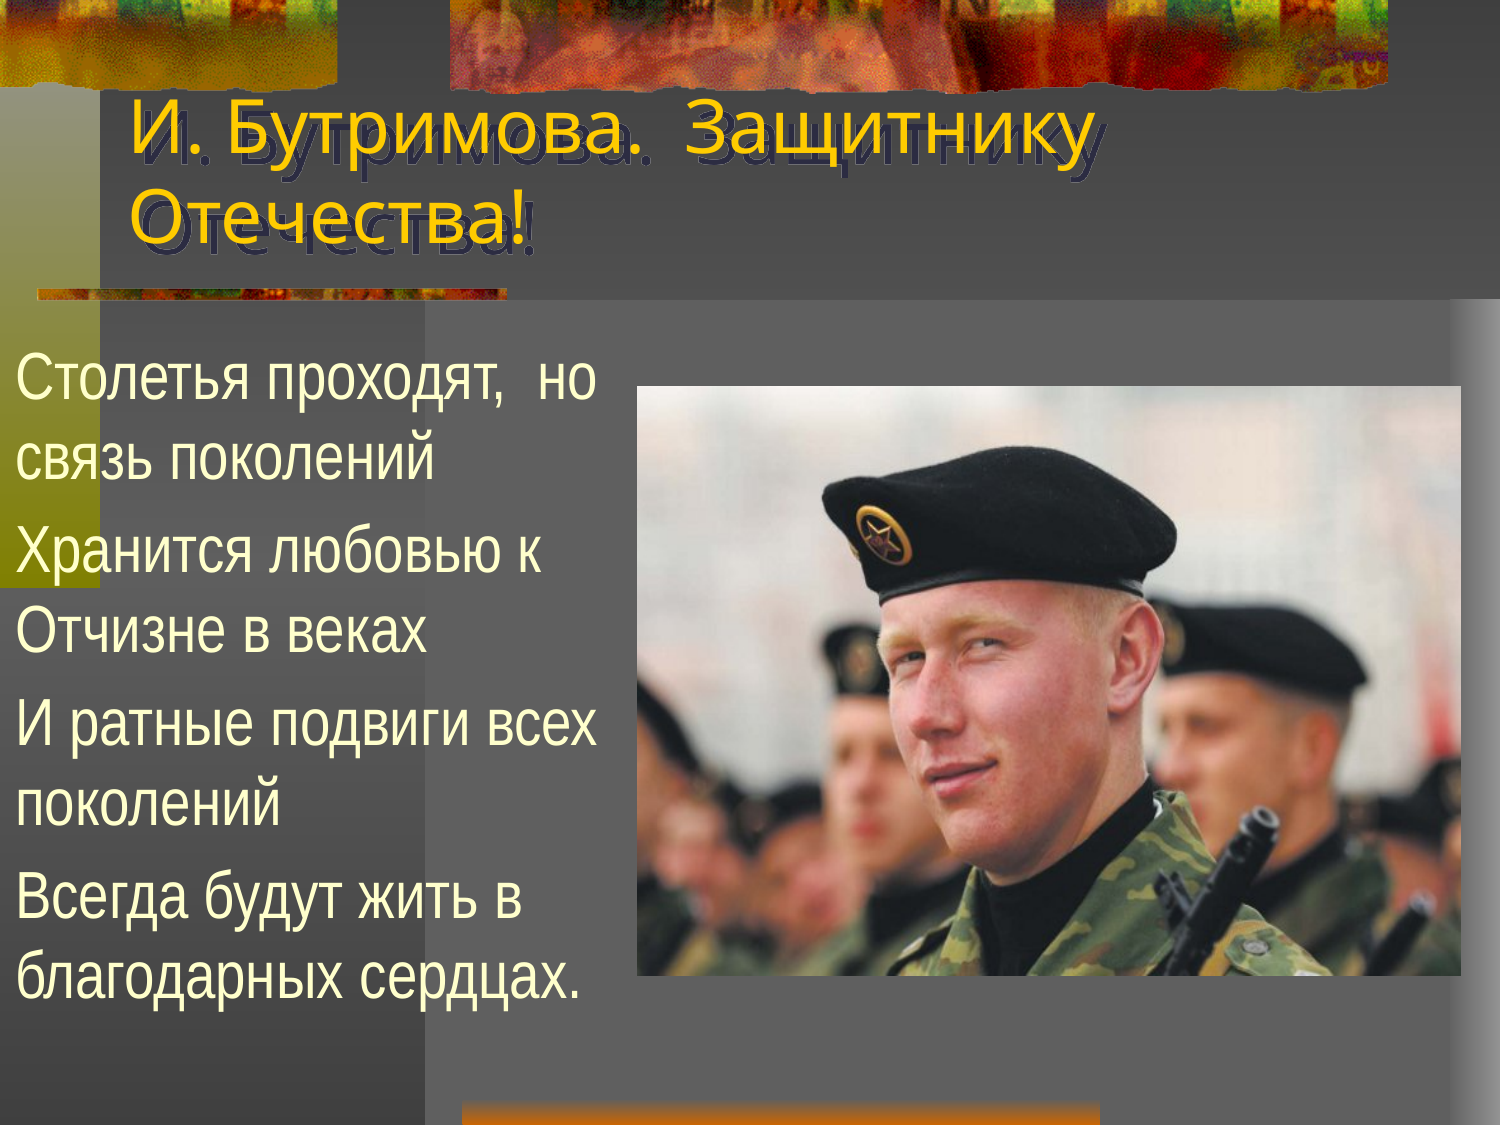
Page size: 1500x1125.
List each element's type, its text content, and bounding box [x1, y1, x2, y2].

title И. Бутримова. Защитнику Отечества! [112, 75, 1388, 263]
picture [37, 287, 507, 304]
picture [637, 385, 1461, 977]
list Столетья проходят, но связь поколений Хранится любовью к Отчизне в веках И ратные подвиги всех поколений Всегда будут жить в благодарных сердцах. [0, 324, 625, 1000]
picture [450, 0, 1388, 75]
picture [0, 0, 338, 94]
